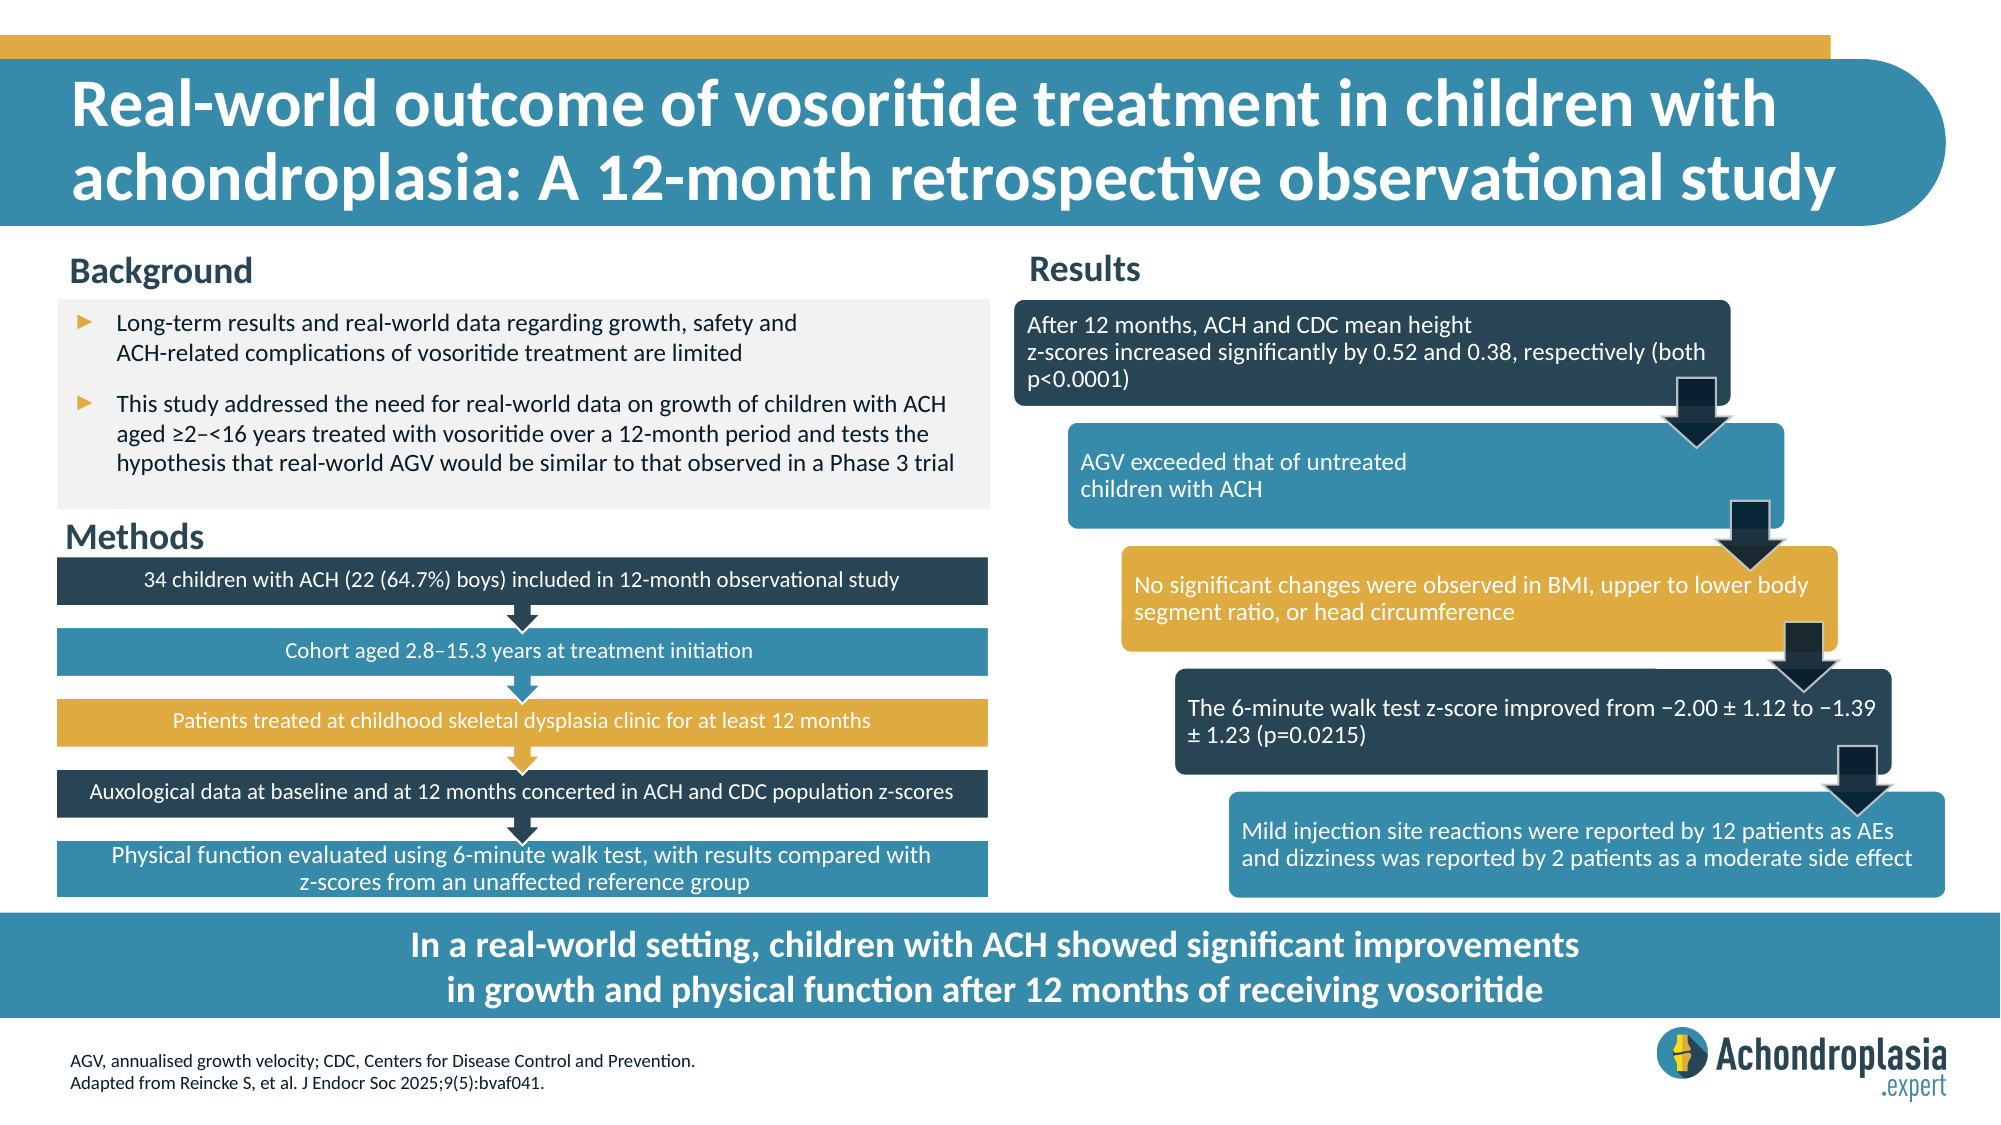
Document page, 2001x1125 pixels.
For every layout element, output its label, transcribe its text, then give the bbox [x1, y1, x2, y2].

list Long-term results and real-world data regarding growth, safety and ACH-related complications of vosoritide treatment are limited This study addressed the need for real-world data on growth of children with ACH aged ≥2–<16 years treated with vosoritide over a 12-month period and tests the hypothesis that real-world AGV would be similar to that observed in a Phase 3 trial [57, 298, 991, 510]
list In a real-world setting, children with ACH showed significant improvements in growth and physical function after 12 months of receiving vosoritide [0, 912, 2000, 1018]
text_box Auxological data at baseline and at 12 months concerted in ACH and CDC population z-scores [54, 767, 991, 847]
picture [1656, 1027, 1947, 1102]
text_box Cohort aged 2.8–15.3 years at treatment initiation [54, 626, 991, 706]
title Real-world outcome of vosoritide treatment in children with achondroplasia: A 12-month retrospective observational study [56, 59, 1888, 225]
text_box Physical function evaluated using 6-minute walk test, with results compared with z-scores from an unaffected reference group [55, 838, 990, 900]
footer AGV, annualised growth velocity; CDC, Centers for Disease Control and Prevention. Adapted from Reincke S, et al. J Endocr Soc 2025;9(5):bvaf041. [55, 1005, 1656, 1102]
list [1013, 298, 1947, 899]
text_box 34 children with ACH (22 (64.7%) boys) included in 12-month observational study [54, 555, 991, 635]
text_box Patients treated at childhood skeletal dysplasia clinic for at least 12 months [54, 696, 991, 777]
